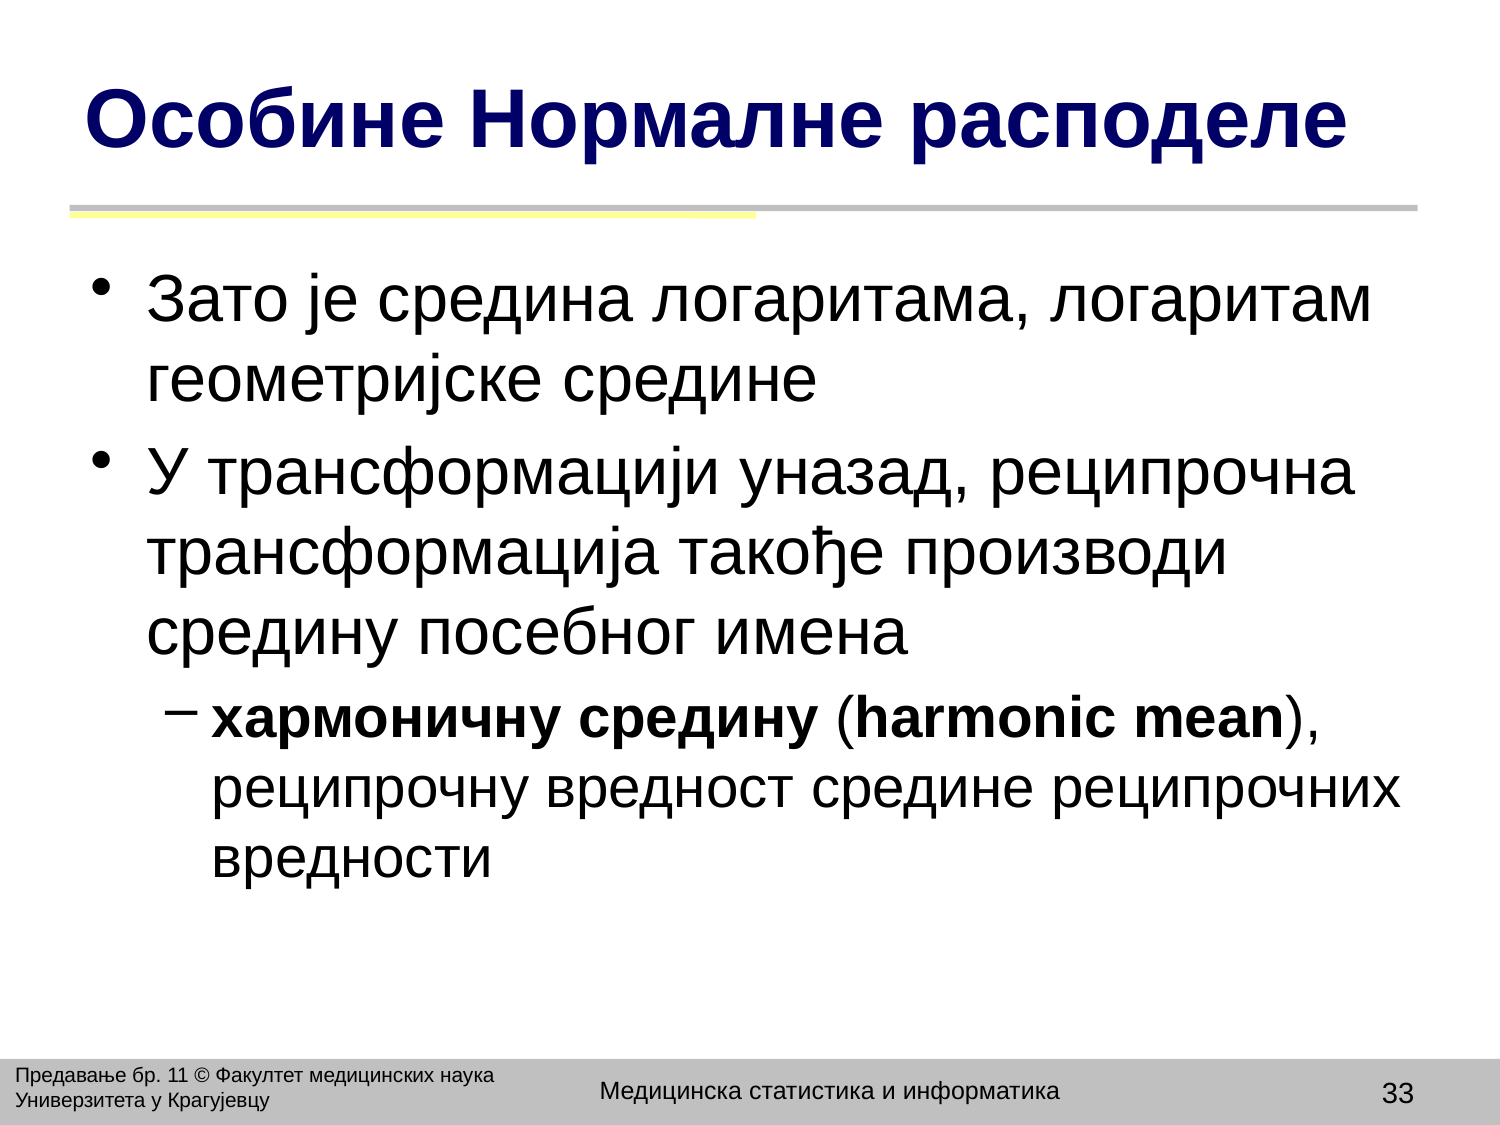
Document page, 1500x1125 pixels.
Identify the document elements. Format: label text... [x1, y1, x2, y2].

slide_number 33 [1163, 1066, 1430, 1125]
footer Медицинска статистика и информатика [512, 1066, 1149, 1125]
title Особине Нормалне расподеле [69, 19, 1426, 208]
slide_number Предавање бр. 11 © Факултет медицинских наука Универзитета у Крагујевцу [0, 1053, 612, 1108]
list Зато је средина логаритама, логаритам геометријске средине У трансформацији уназад, реципрочна трансформација такође производи средину посебног имена хармоничну средину (harmonic mean), реципрочну вредност средине реципрочних вредности [74, 246, 1426, 1023]
